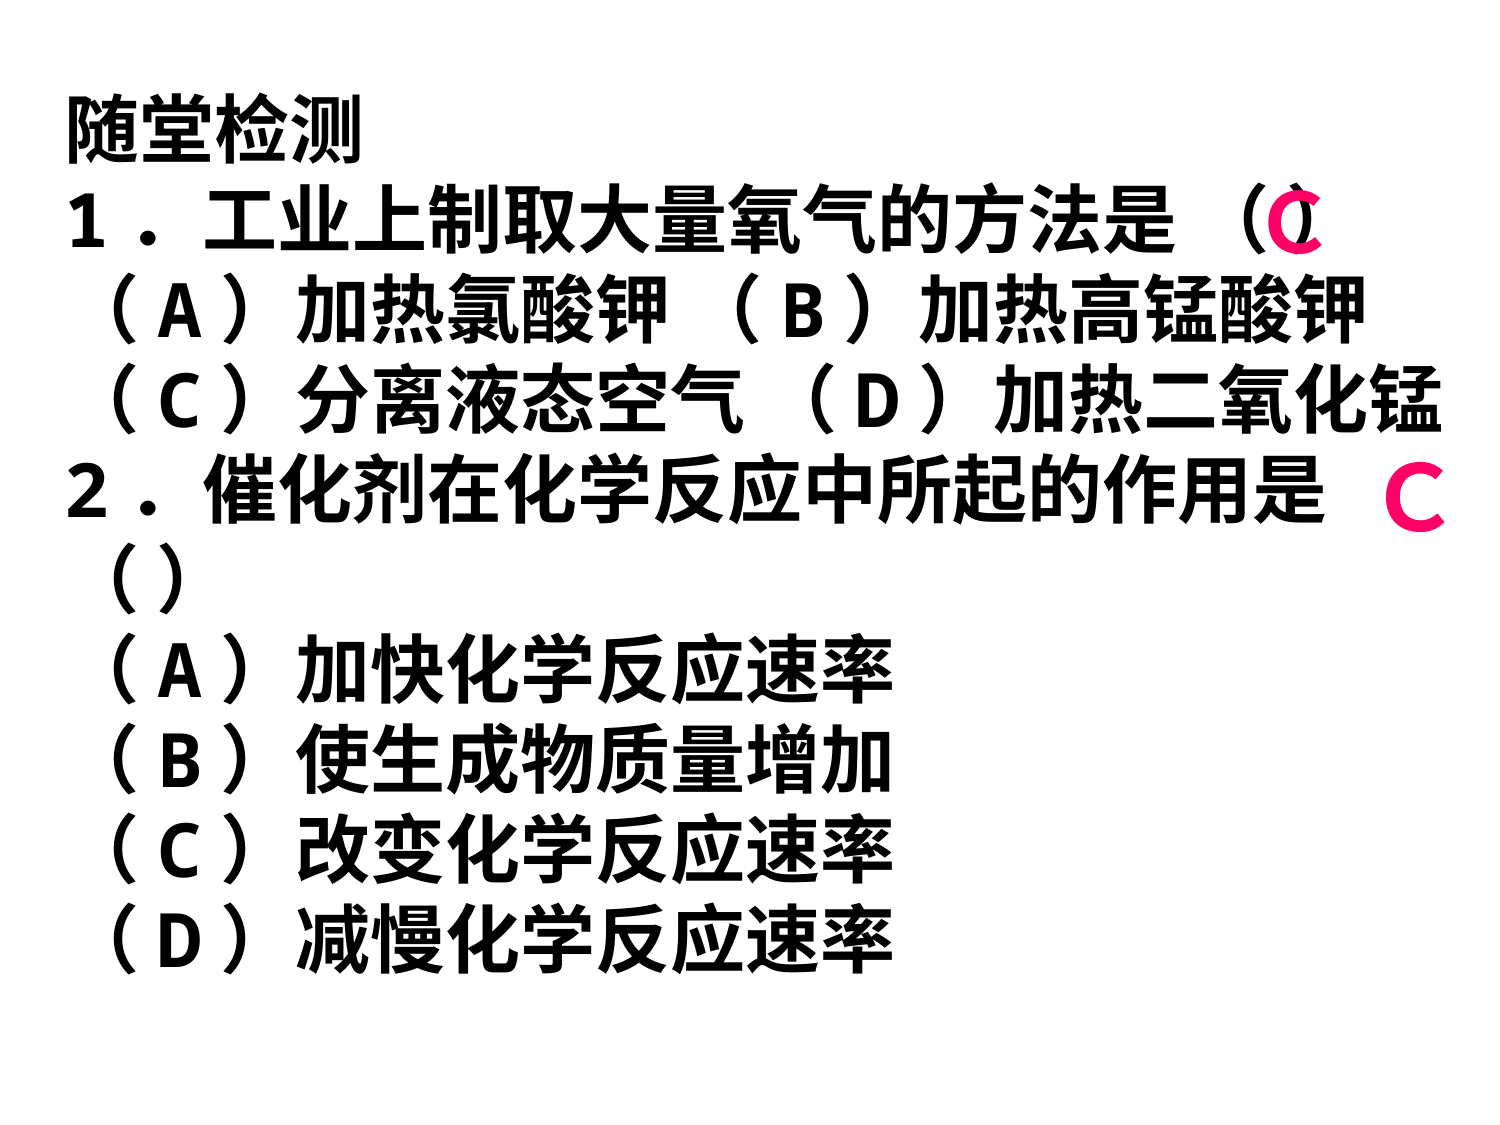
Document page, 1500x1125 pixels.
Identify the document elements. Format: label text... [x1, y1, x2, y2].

text_box Ｃ [1237, 162, 1338, 278]
text_box 随堂检测 1．工业上制取大量氧气的方法是 （ ） （A）加热氯酸钾 （B）加热高锰酸钾 （C）分离液态空气 （D）加热二氧化锰 2．催化剂在化学反应中所起的作用是（ ） （A）加快化学反应速率 （B）使生成物质量增加 （C）改变化学反应速率 （D）减慢化学反应速率 [50, 74, 1500, 990]
text_box Ｃ [1353, 432, 1500, 558]
